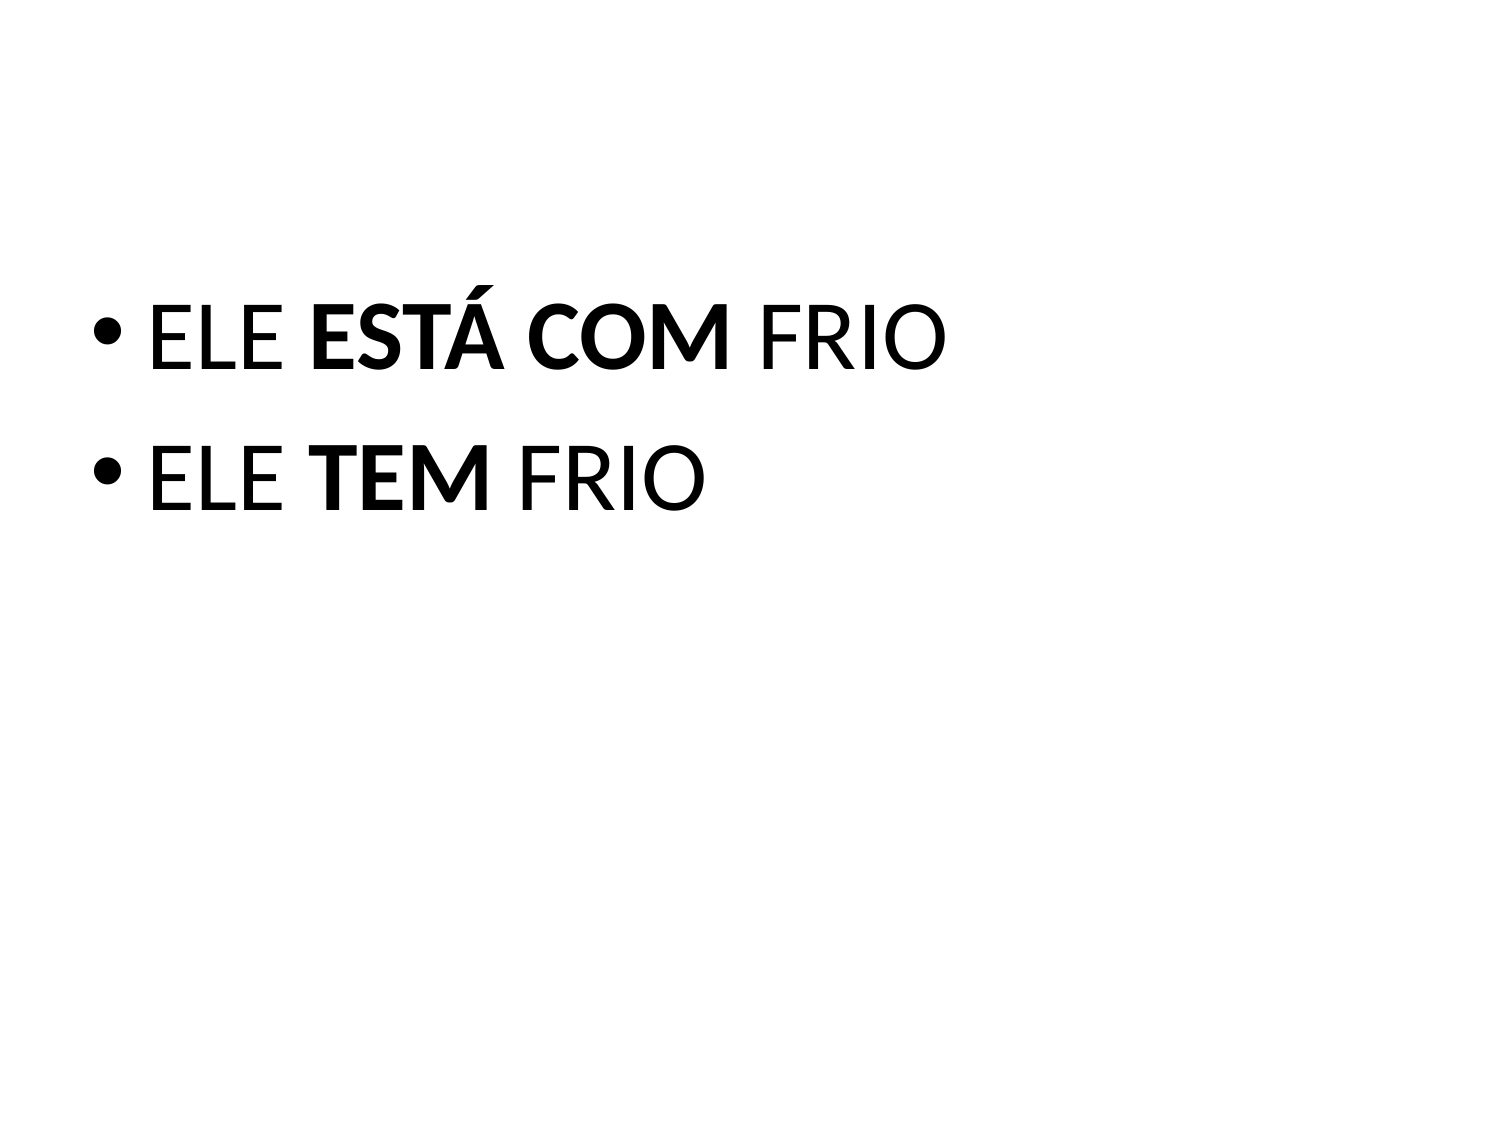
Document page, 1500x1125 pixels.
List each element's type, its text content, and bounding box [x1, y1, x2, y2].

list ELE ESTÁ COM FRIO ELE TEM FRIO [75, 262, 1425, 1005]
